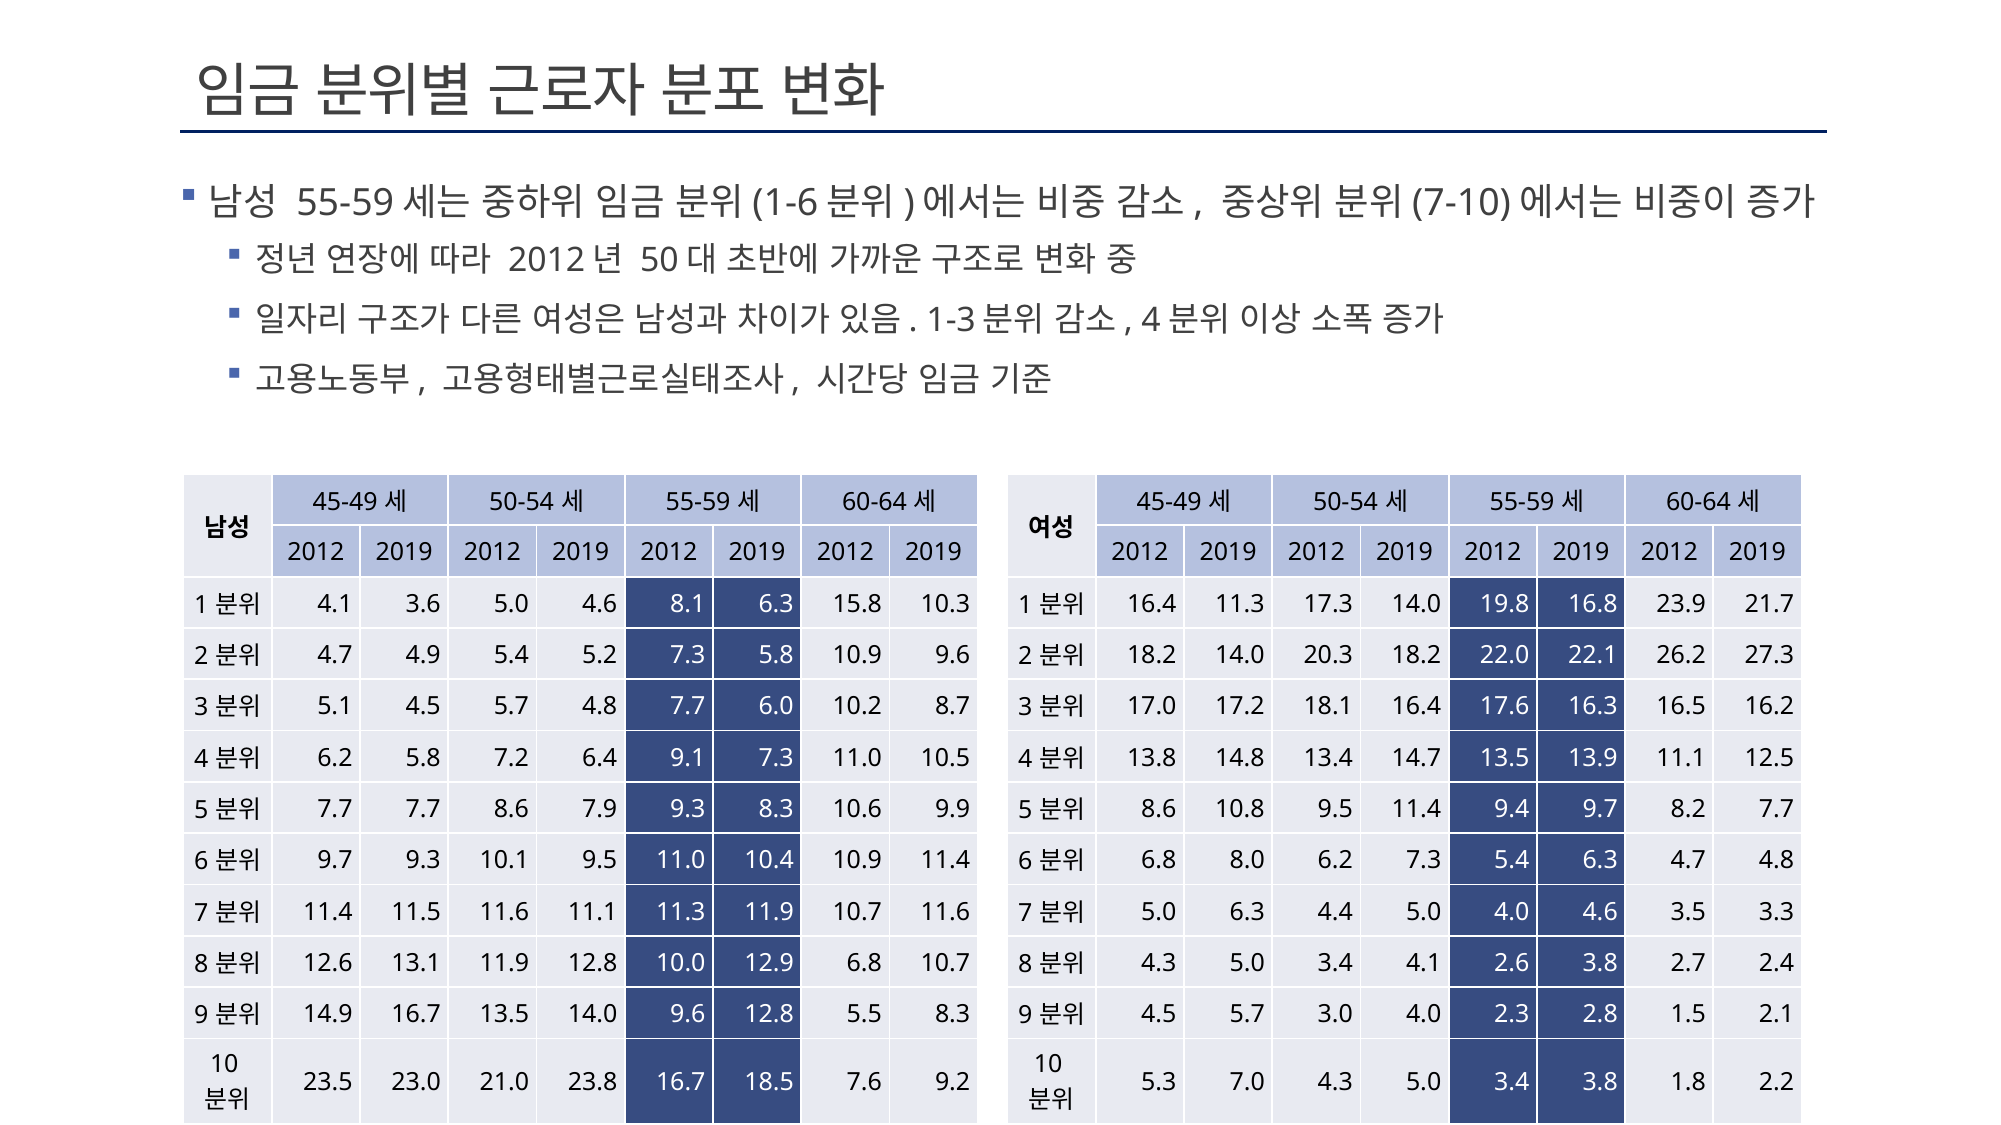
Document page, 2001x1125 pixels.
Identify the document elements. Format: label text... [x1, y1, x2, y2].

table_cell 5.0 [1185, 937, 1271, 986]
table_cell 23.9 [1626, 578, 1712, 627]
table_cell 14.0 [537, 988, 624, 1038]
table_cell 11.3 [626, 885, 712, 935]
table_cell 1분위 [1008, 578, 1095, 627]
table_cell 4.0 [1361, 988, 1448, 1038]
table_cell 3.3 [1714, 885, 1801, 935]
table_cell 11.0 [802, 731, 889, 781]
table_cell 14.8 [1185, 731, 1271, 781]
table_cell 11.3 [1185, 578, 1271, 627]
table_cell 26.2 [1626, 629, 1712, 678]
table_cell 10.6 [802, 783, 889, 832]
table_cell 2.4 [1714, 937, 1801, 986]
table_cell 27.3 [1714, 629, 1801, 678]
table_cell 2019 [537, 526, 624, 576]
table_cell 4.8 [1714, 834, 1801, 884]
table_cell 13.1 [361, 937, 447, 986]
table_cell 7.0 [1185, 1039, 1271, 1123]
table_cell 22.1 [1538, 629, 1624, 678]
table_cell 4.4 [1273, 885, 1360, 935]
table_cell 3.8 [1538, 1039, 1624, 1123]
table_cell 9.5 [537, 834, 624, 884]
table_cell 9.1 [626, 731, 712, 781]
table_cell 5.7 [1185, 988, 1271, 1038]
table_cell 2분위 [1008, 629, 1095, 678]
table_cell 18.5 [714, 1039, 800, 1123]
table_cell 1.8 [1626, 1039, 1712, 1123]
table_cell 20.3 [1273, 629, 1360, 678]
table_cell 16.4 [1361, 680, 1448, 730]
table_cell 8.6 [1097, 783, 1183, 832]
table_cell 10.5 [890, 731, 977, 781]
table_cell 4.5 [361, 680, 447, 730]
table_cell 5분위 [184, 783, 271, 832]
table_cell 2.8 [1538, 988, 1624, 1038]
table_cell 11.6 [449, 885, 536, 935]
table_cell 7.7 [361, 783, 447, 832]
table_header 여성 [1008, 475, 1095, 576]
table_cell 7.6 [802, 1039, 889, 1123]
table_cell 10분위 [184, 1039, 271, 1123]
table_cell 8.3 [714, 783, 800, 832]
table_cell 2.7 [1626, 937, 1712, 986]
table_cell 5.7 [449, 680, 536, 730]
table_cell 17.0 [1097, 680, 1183, 730]
table_cell 6.2 [273, 731, 359, 781]
table_cell 18.2 [1361, 629, 1448, 678]
table_cell 2019 [1361, 526, 1448, 576]
table_header 55-59세 [1450, 475, 1624, 524]
table_cell 8.2 [1626, 783, 1712, 832]
title 임금 분위별 근로자 분포 변화 [180, 47, 1828, 130]
table_cell 7분위 [184, 885, 271, 935]
table_cell 5.4 [449, 629, 536, 678]
table_cell 10.4 [714, 834, 800, 884]
table_cell 10.0 [626, 937, 712, 986]
table_cell 12.8 [714, 988, 800, 1038]
table_cell 3.4 [1450, 1039, 1536, 1123]
table_cell 2019 [714, 526, 800, 576]
table_header 60-64세 [802, 475, 977, 524]
table_cell 6.3 [714, 578, 800, 627]
table_cell 9.6 [890, 629, 977, 678]
table_cell 7.3 [714, 731, 800, 781]
table_cell 4.7 [1626, 834, 1712, 884]
table_cell 2019 [890, 526, 977, 576]
table_cell 2019 [1185, 526, 1271, 576]
table_cell 10분위 [1008, 1039, 1095, 1123]
table_cell 1.5 [1626, 988, 1712, 1038]
table_header 50-54세 [449, 475, 624, 524]
table_cell 8분위 [1008, 937, 1095, 986]
table_cell 18.1 [1273, 680, 1360, 730]
table_cell 8.6 [449, 783, 536, 832]
table_cell 12.9 [714, 937, 800, 986]
table_cell 17.6 [1450, 680, 1536, 730]
table_cell 23.5 [273, 1039, 359, 1123]
table_cell 12.8 [537, 937, 624, 986]
table_cell 11.4 [890, 834, 977, 884]
table_cell 2012 [626, 526, 712, 576]
table_cell 9.5 [1273, 783, 1360, 832]
table_header 45-49세 [273, 475, 447, 524]
table_cell 14.9 [273, 988, 359, 1038]
table_cell 2.6 [1450, 937, 1536, 986]
table_cell 16.7 [361, 988, 447, 1038]
table_cell 19.8 [1450, 578, 1536, 627]
table_cell 18.2 [1097, 629, 1183, 678]
table_cell 4.6 [537, 578, 624, 627]
table_cell 16.8 [1538, 578, 1624, 627]
table_cell 6.4 [537, 731, 624, 781]
table_cell 3.8 [1538, 937, 1624, 986]
table_cell 4.7 [273, 629, 359, 678]
table_cell 12.5 [1714, 731, 1801, 781]
table_cell 5.8 [361, 731, 447, 781]
table_cell 3분위 [1008, 680, 1095, 730]
table_cell 9.2 [890, 1039, 977, 1123]
list 남성 55-59세는 중하위 임금 분위(1-6분위)에서는 비중 감소, 중상위 분위(7-10)에서는 비중이 증가 정년 연장에 따라 2012년 50대 초반에 가까운 구조로 변화 중 일자리 구조가 다른 여성은 남성과 차이가 있음. 1-3분위 감소, 4분위 이상 소폭 증가 고용노동부, 고용형태별근로실태조사, 시간당 임금 기준 [180, 160, 1828, 445]
table_cell 11.0 [626, 834, 712, 884]
table_cell 7.3 [1361, 834, 1448, 884]
table_cell 2012 [802, 526, 889, 576]
table_cell 4.8 [537, 680, 624, 730]
table_cell 7.7 [626, 680, 712, 730]
table_cell 4.3 [1097, 937, 1183, 986]
table_cell 8.7 [890, 680, 977, 730]
table_cell 11.1 [1626, 731, 1712, 781]
table_cell 2.3 [1450, 988, 1536, 1038]
table_cell 5.8 [714, 629, 800, 678]
table_cell 17.3 [1273, 578, 1360, 627]
table_cell 4.9 [361, 629, 447, 678]
table_header 60-64세 [1626, 475, 1801, 524]
table_cell 22.0 [1450, 629, 1536, 678]
table_cell 4분위 [1008, 731, 1095, 781]
table_cell 9분위 [184, 988, 271, 1038]
table_cell 9.3 [626, 783, 712, 832]
table_cell 10.7 [802, 885, 889, 935]
table_cell 7.2 [449, 731, 536, 781]
table_cell 3분위 [184, 680, 271, 730]
table_cell 2019 [1714, 526, 1801, 576]
table_cell 21.0 [449, 1039, 536, 1123]
table_cell 7.9 [537, 783, 624, 832]
table_cell 1분위 [184, 578, 271, 627]
table_cell 9.4 [1450, 783, 1536, 832]
table_cell 6.3 [1185, 885, 1271, 935]
table_cell 13.8 [1097, 731, 1183, 781]
table_cell 8분위 [184, 937, 271, 986]
table_cell 13.4 [1273, 731, 1360, 781]
table_cell 9.7 [1538, 783, 1624, 832]
table_cell 7.7 [1714, 783, 1801, 832]
table_cell 8.0 [1185, 834, 1271, 884]
table_cell 4.6 [1538, 885, 1624, 935]
table_cell 7분위 [1008, 885, 1095, 935]
table_cell 14.7 [1361, 731, 1448, 781]
table_cell 10.9 [802, 834, 889, 884]
table_header 50-54세 [1273, 475, 1448, 524]
table_cell 4.1 [1361, 937, 1448, 986]
table_cell 9.6 [626, 988, 712, 1038]
table_cell 2분위 [184, 629, 271, 678]
table_cell 23.8 [537, 1039, 624, 1123]
table_cell 7.3 [626, 629, 712, 678]
table_cell 16.2 [1714, 680, 1801, 730]
table_cell 6분위 [1008, 834, 1095, 884]
table_cell 11.9 [449, 937, 536, 986]
table_cell 10.3 [890, 578, 977, 627]
table_cell 2.2 [1714, 1039, 1801, 1123]
table_cell 2.1 [1714, 988, 1801, 1038]
table_header 45-49세 [1097, 475, 1271, 524]
table_cell 5.1 [273, 680, 359, 730]
table_cell 9분위 [1008, 988, 1095, 1038]
table_cell 16.7 [626, 1039, 712, 1123]
table_cell 4.1 [273, 578, 359, 627]
table_cell 2012 [1450, 526, 1536, 576]
table_cell 16.3 [1538, 680, 1624, 730]
table_cell 10.8 [1185, 783, 1271, 832]
table_cell 7.7 [273, 783, 359, 832]
table_cell 6분위 [184, 834, 271, 884]
table_cell 5.3 [1097, 1039, 1183, 1123]
table_cell 5.0 [1361, 885, 1448, 935]
table_cell 2012 [273, 526, 359, 576]
table_cell 14.0 [1361, 578, 1448, 627]
table_cell 8.3 [890, 988, 977, 1038]
table_cell 6.0 [714, 680, 800, 730]
table_cell 4.3 [1273, 1039, 1360, 1123]
table_cell 2012 [1273, 526, 1360, 576]
table_cell 5분위 [1008, 783, 1095, 832]
table_cell 5.0 [449, 578, 536, 627]
table_cell 2012 [449, 526, 536, 576]
table_cell 16.5 [1626, 680, 1712, 730]
table_cell 6.2 [1273, 834, 1360, 884]
table_cell 9.7 [273, 834, 359, 884]
table_cell 13.9 [1538, 731, 1624, 781]
table_cell 5.5 [802, 988, 889, 1038]
table_cell 3.4 [1273, 937, 1360, 986]
table_cell 14.0 [1185, 629, 1271, 678]
table_cell 6.8 [1097, 834, 1183, 884]
table_cell 13.5 [1450, 731, 1536, 781]
table_cell 11.9 [714, 885, 800, 935]
table_cell 5.2 [537, 629, 624, 678]
table_cell 5.0 [1361, 1039, 1448, 1123]
table_cell 4.5 [1097, 988, 1183, 1038]
table_cell 2012 [1626, 526, 1712, 576]
table_cell 5.0 [1097, 885, 1183, 935]
table_cell 8.1 [626, 578, 712, 627]
table_cell 11.4 [1361, 783, 1448, 832]
table_cell 2012 [1097, 526, 1183, 576]
table_cell 23.0 [361, 1039, 447, 1123]
table_cell 6.3 [1538, 834, 1624, 884]
table_cell 9.9 [890, 783, 977, 832]
table_cell 3.0 [1273, 988, 1360, 1038]
table_cell 15.8 [802, 578, 889, 627]
table_cell 6.8 [802, 937, 889, 986]
table_cell 10.7 [890, 937, 977, 986]
table_cell 10.9 [802, 629, 889, 678]
table_cell 11.4 [273, 885, 359, 935]
table_cell 3.6 [361, 578, 447, 627]
table_cell 2019 [361, 526, 447, 576]
table_header 55-59세 [626, 475, 800, 524]
table_cell 5.4 [1450, 834, 1536, 884]
table_cell 10.2 [802, 680, 889, 730]
table_cell 10.1 [449, 834, 536, 884]
table_cell 17.2 [1185, 680, 1271, 730]
table_cell 4분위 [184, 731, 271, 781]
table_cell 16.4 [1097, 578, 1183, 627]
table_cell 3.5 [1626, 885, 1712, 935]
table_cell 12.6 [273, 937, 359, 986]
table_cell 11.5 [361, 885, 447, 935]
table_header 남성 [184, 475, 271, 576]
table_cell 11.1 [537, 885, 624, 935]
table_cell 4.0 [1450, 885, 1536, 935]
table_cell 9.3 [361, 834, 447, 884]
table_cell 11.6 [890, 885, 977, 935]
table_cell 2019 [1538, 526, 1624, 576]
table_cell 13.5 [449, 988, 536, 1038]
table_cell 21.7 [1714, 578, 1801, 627]
